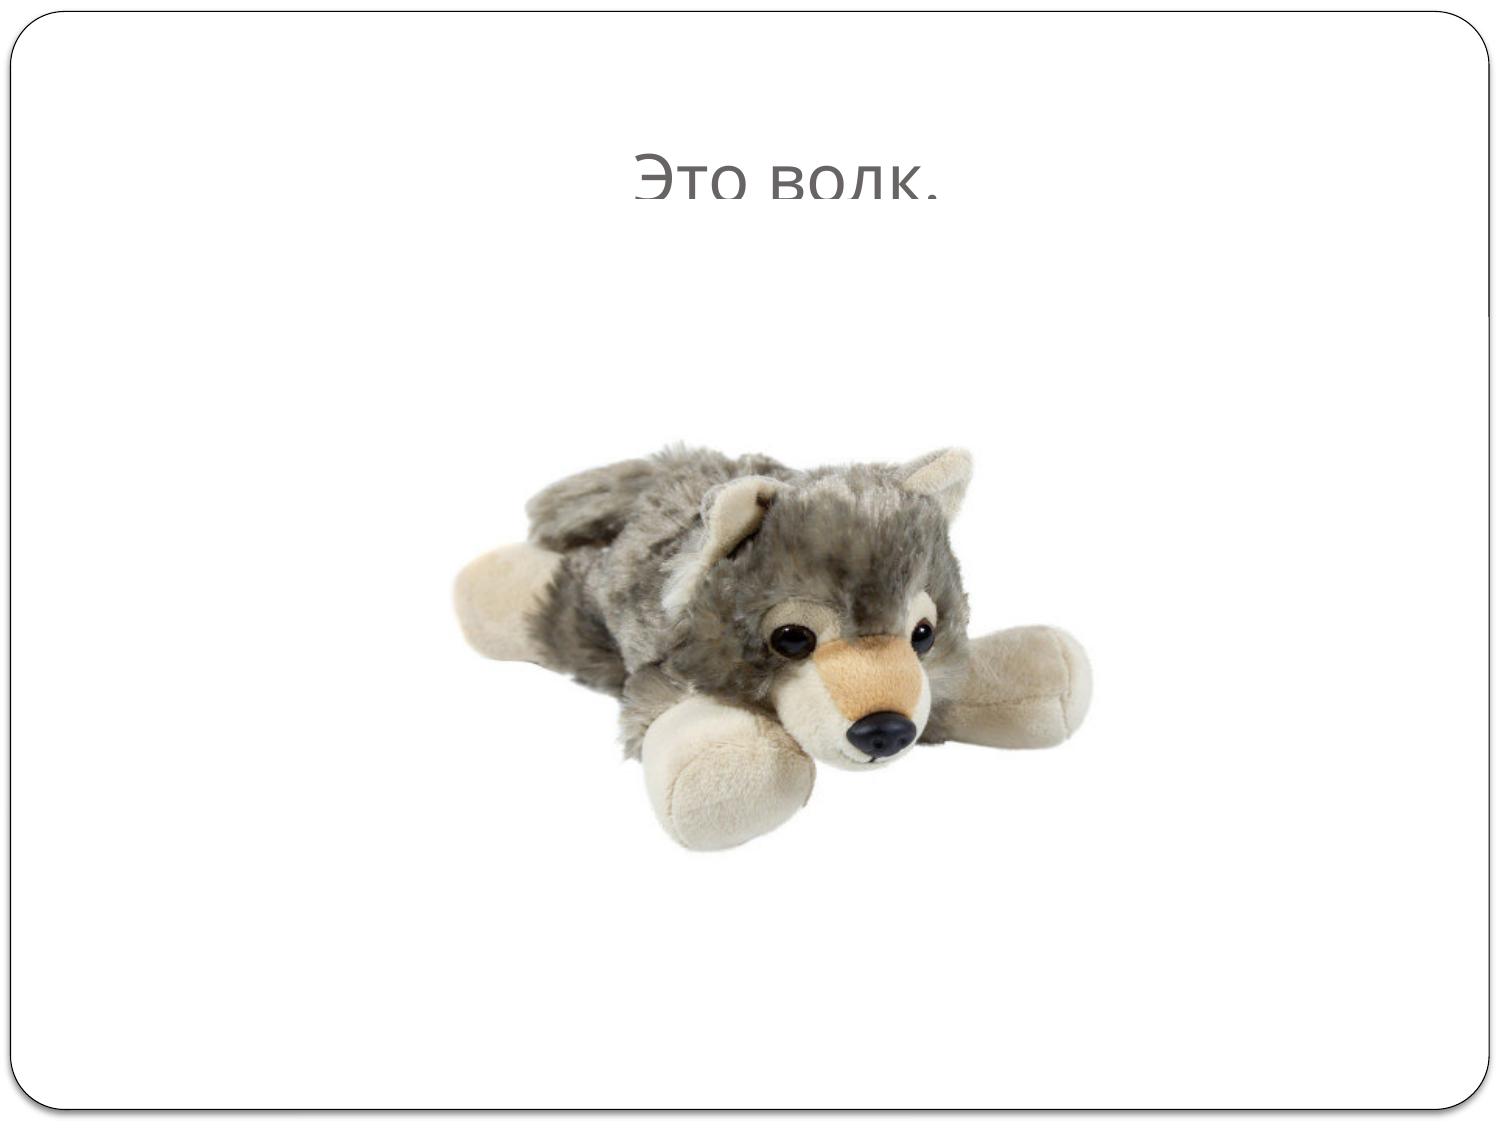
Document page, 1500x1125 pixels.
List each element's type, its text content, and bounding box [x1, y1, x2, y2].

title Это волк. [150, 45, 1425, 233]
picture [424, 199, 1126, 1042]
